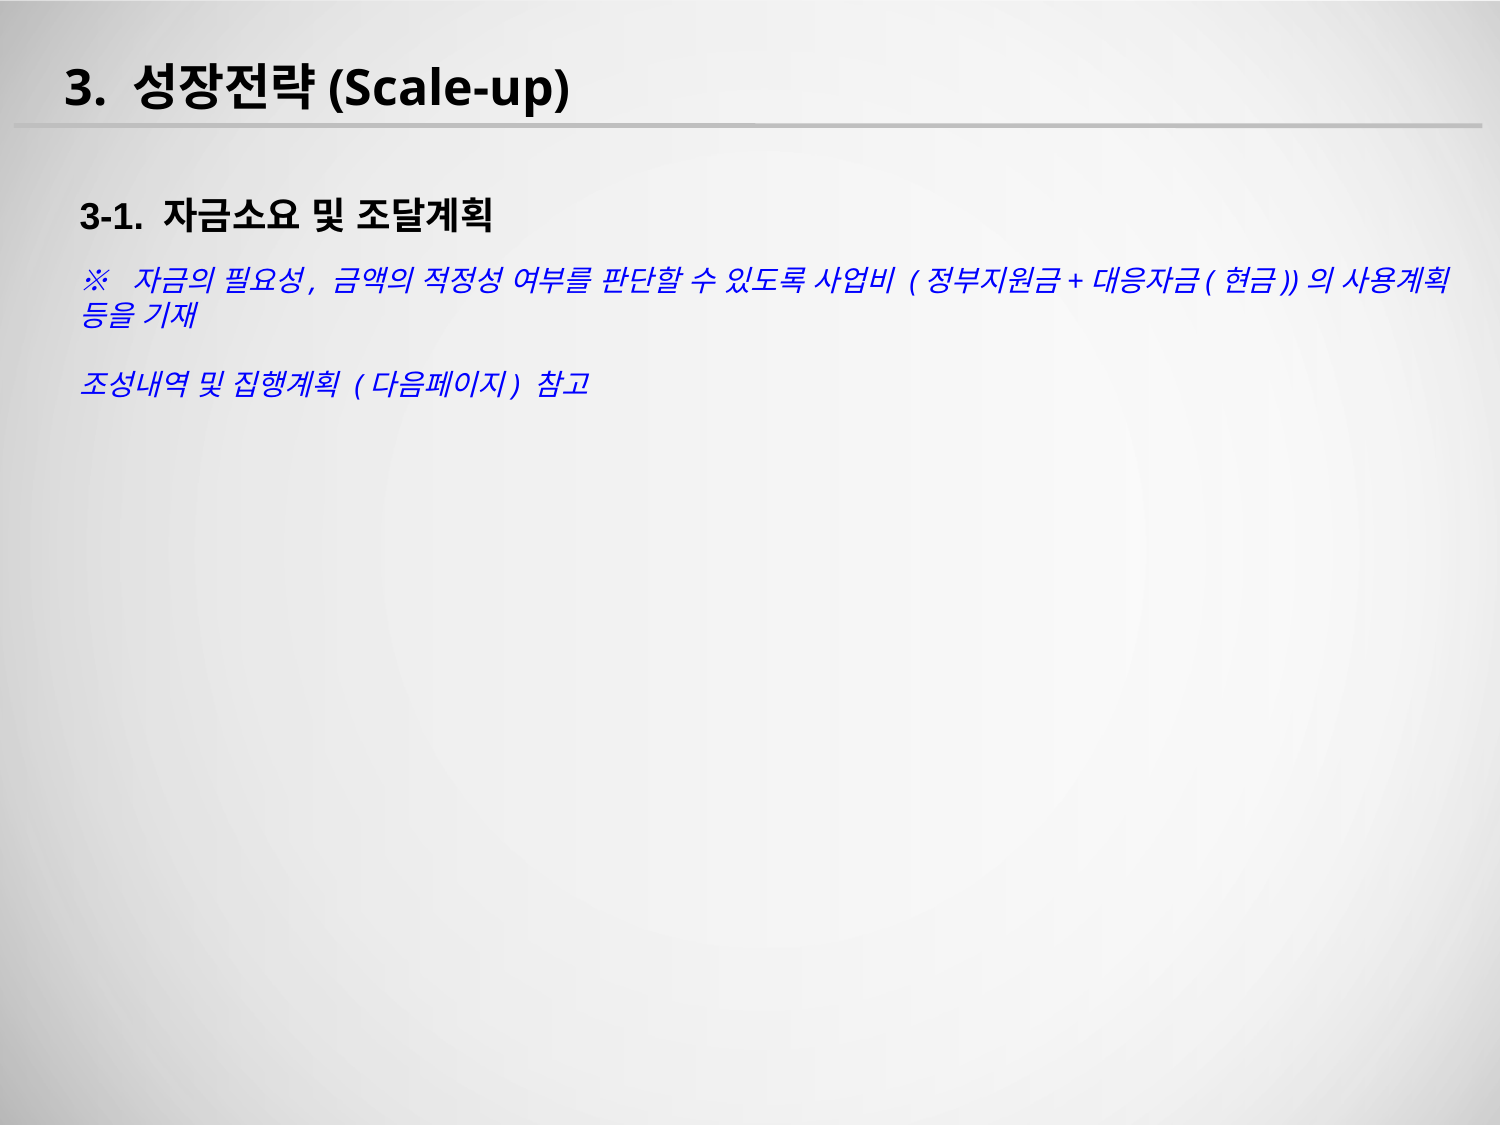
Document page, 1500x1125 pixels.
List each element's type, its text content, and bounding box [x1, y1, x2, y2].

text_box 3. 성장전략(Scale-up) [49, 47, 1483, 123]
text_box 3-1. 자금소요 및 조달계획 ※ 자금의 필요성, 금액의 적정성 여부를 판단할 수 있도록 사업비 (정부지원금+대응자금(현금))의 사용계획 등을 기재 조성내역 및 집행계획 (다음페이지) 참고 [64, 184, 1483, 410]
